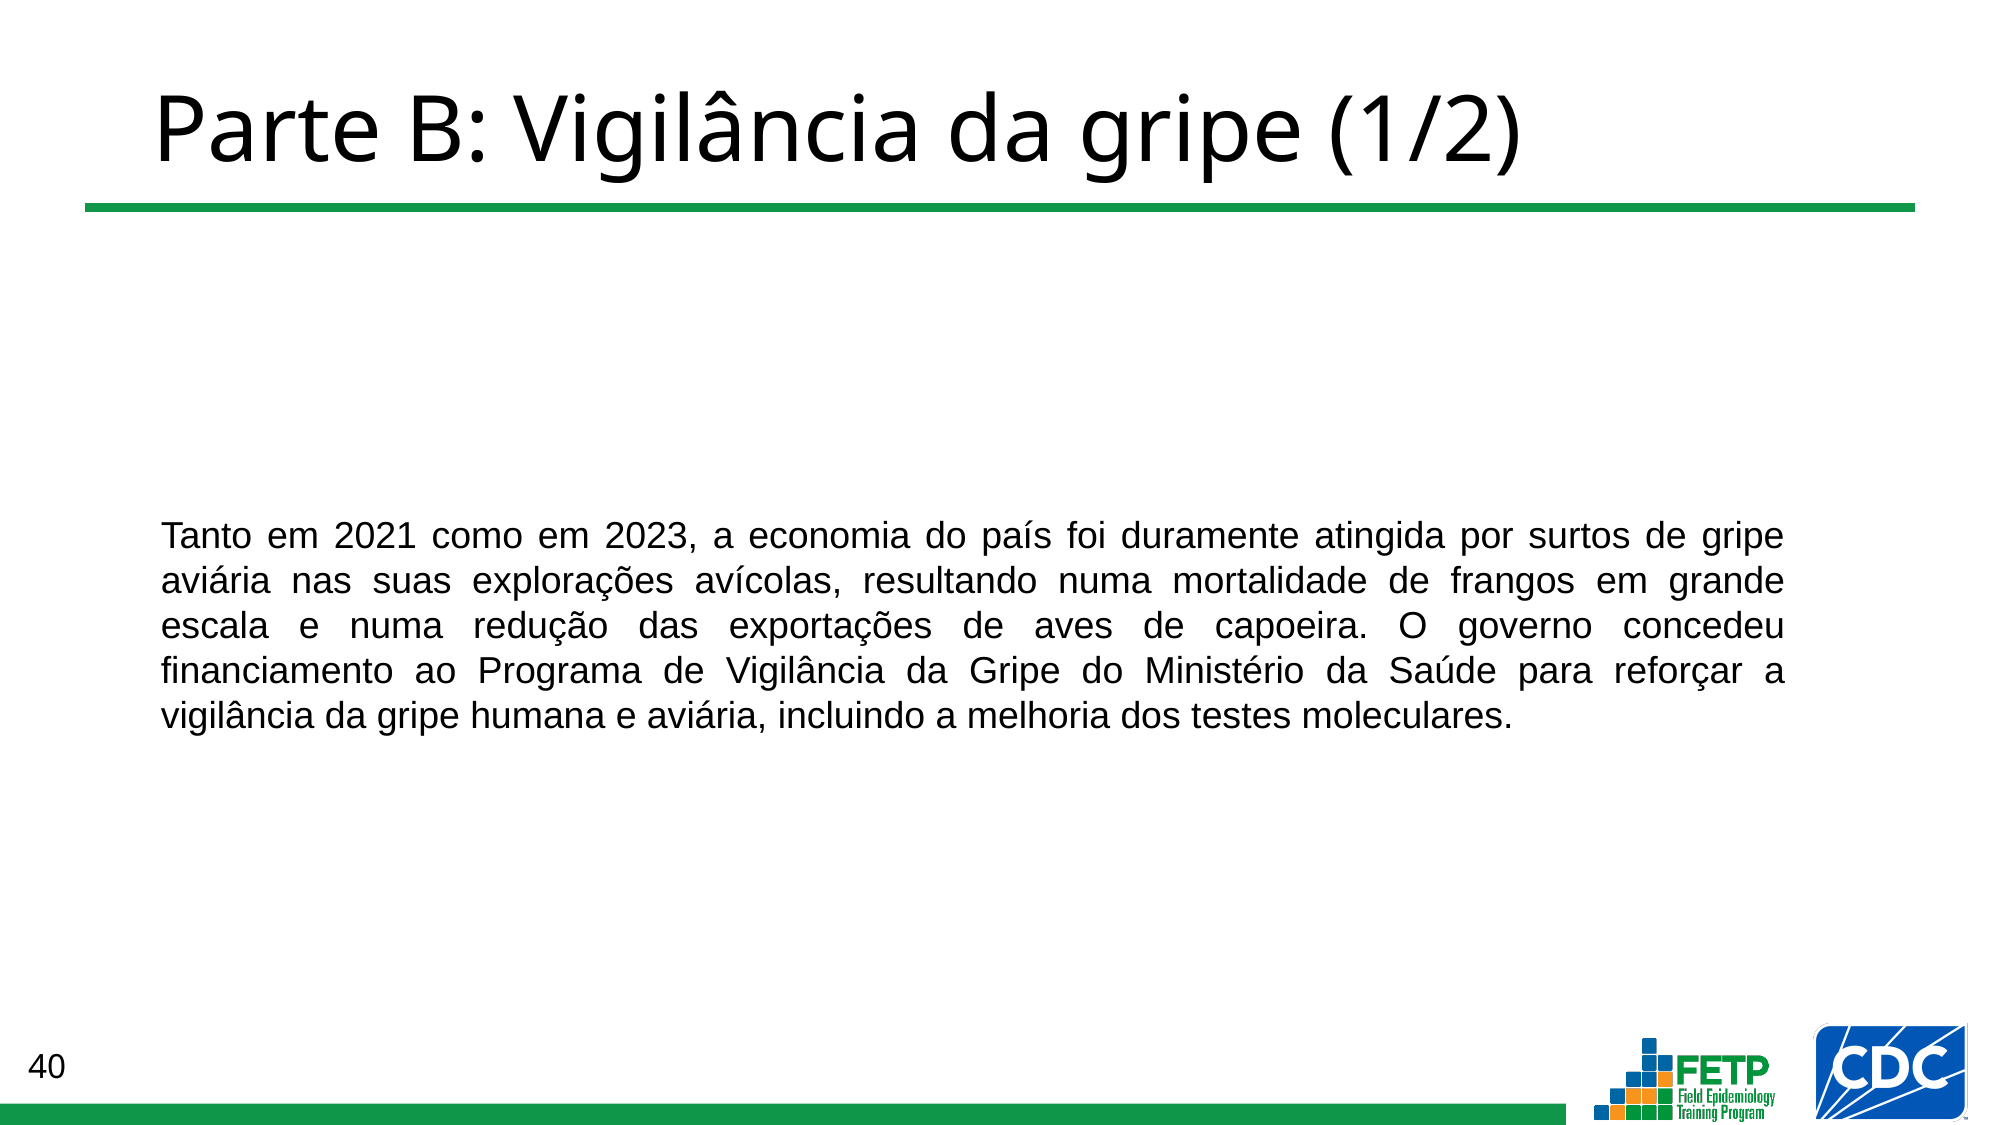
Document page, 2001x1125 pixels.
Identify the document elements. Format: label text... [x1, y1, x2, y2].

title Parte B: Vigilância da gripe (1/2) [137, 75, 1863, 207]
picture [1594, 1038, 1775, 1122]
picture [1813, 1023, 1968, 1122]
list Tanto em 2021 como em 2023, a economia do país foi duramente atingida por surtos de gripe aviária nas suas explorações avícolas, resultando numa mortalidade de frangos em grande escala e numa redução das exportações de aves de capoeira. O governo concedeu financiamento ao Programa de Vigilância da Gripe do Ministério da Saúde para reforçar a vigilância da gripe humana e aviária, incluindo a melhoria dos testes moleculares. [146, 242, 1800, 1004]
